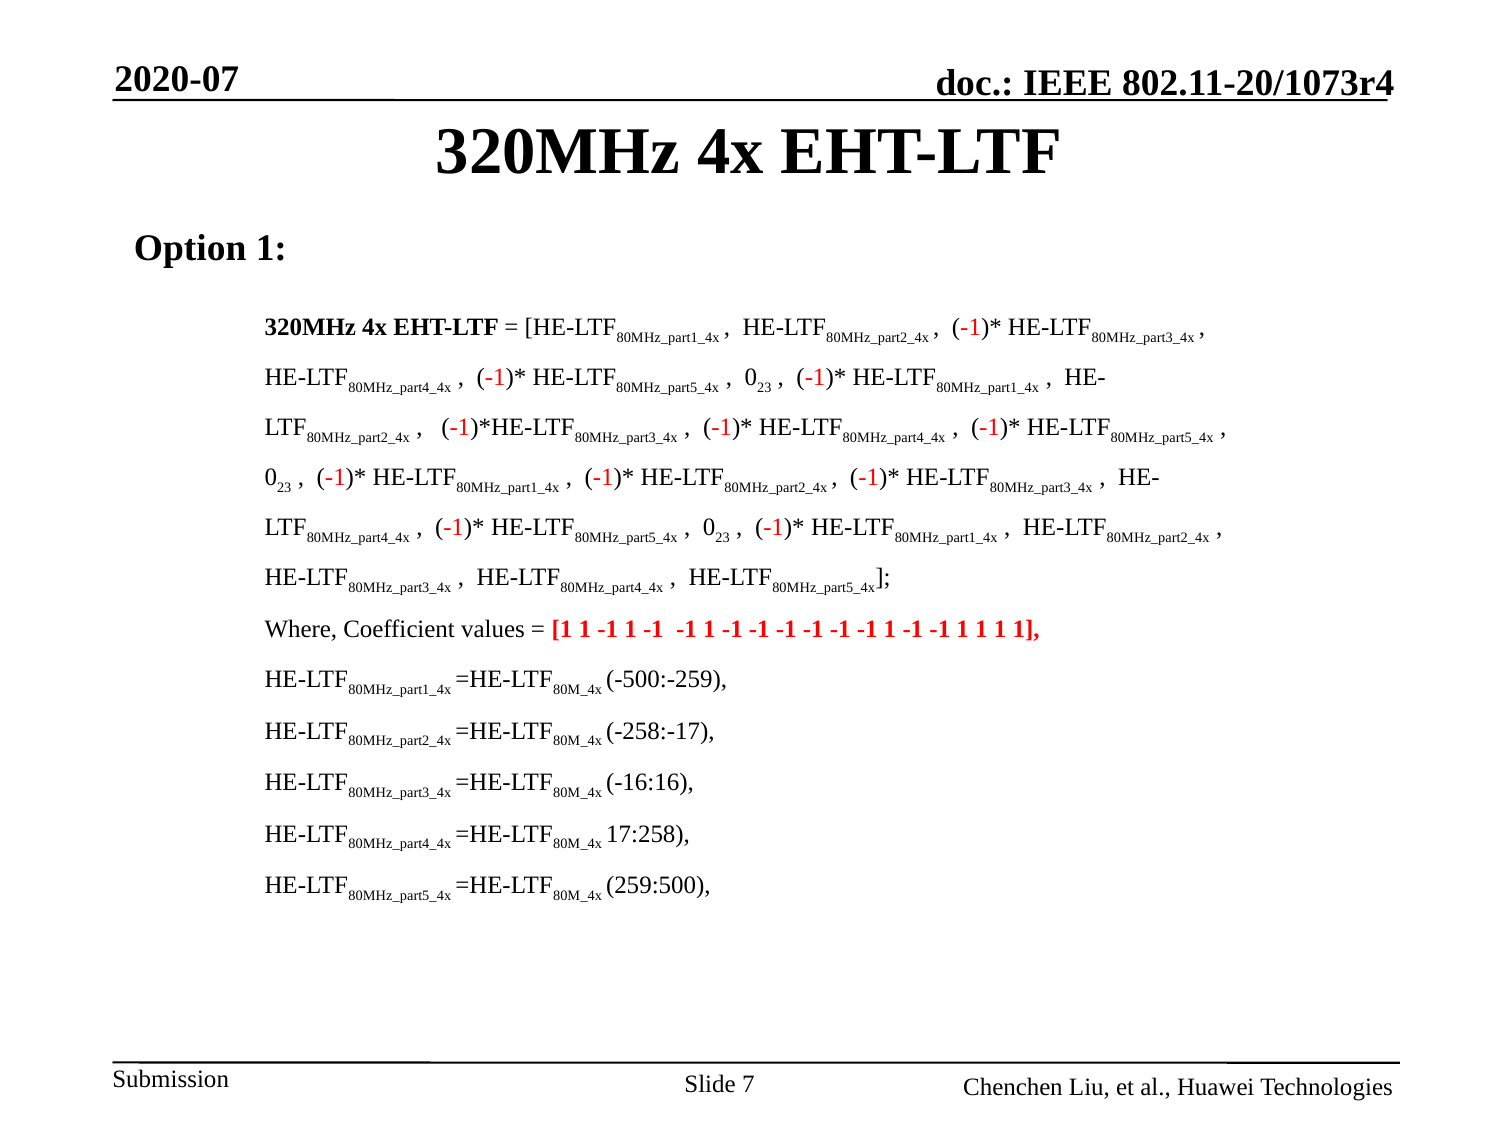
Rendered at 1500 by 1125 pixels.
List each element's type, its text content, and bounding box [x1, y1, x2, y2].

text_box 320MHz 4x EHT-LTF = [HE-LTF80MHz_part1_4x , HE-LTF80MHz_part2_4x , (-1)* HE-LTF80MHz_part3_4x , HE-LTF80MHz_part4_4x , (-1)* HE-LTF80MHz_part5_4x , 023 , (-1)* HE-LTF80MHz_part1_4x , HE-LTF80MHz_part2_4x , (-1)*HE-LTF80MHz_part3_4x , (-1)* HE-LTF80MHz_part4_4x , (-1)* HE-LTF80MHz_part5_4x , 023 , (-1)* HE-LTF80MHz_part1_4x , (-1)* HE-LTF80MHz_part2_4x , (-1)* HE-LTF80MHz_part3_4x , HE-LTF80MHz_part4_4x , (-1)* HE-LTF80MHz_part5_4x , 023 , (-1)* HE-LTF80MHz_part1_4x , HE-LTF80MHz_part2_4x , HE-LTF80MHz_part3_4x , HE-LTF80MHz_part4_4x , HE-LTF80MHz_part5_4x]; Where, Coefficient values = [1 1 -1 1 -1 -1 1 -1 -1 -1 -1 -1 -1 1 -1 -1 1 1 1 1], HE-LTF80MHz_part1_4x =HE-LTF80M_4x (-500:-259), HE-LTF80MHz_part2_4x =HE-LTF80M_4x (-258:-17), HE-LTF80MHz_part3_4x =HE-LTF80M_4x (-16:16), HE-LTF80MHz_part4_4x =HE-LTF80M_4x 17:258), HE-LTF80MHz_part5_4x =HE-LTF80M_4x (259:500), [249, 287, 1263, 908]
slide_number Slide 7 [675, 1066, 764, 1125]
list Option 1: [118, 214, 738, 288]
title 320MHz 4x EHT-LTF [118, 58, 1394, 235]
slide_number 2020-07 [114, 54, 423, 100]
